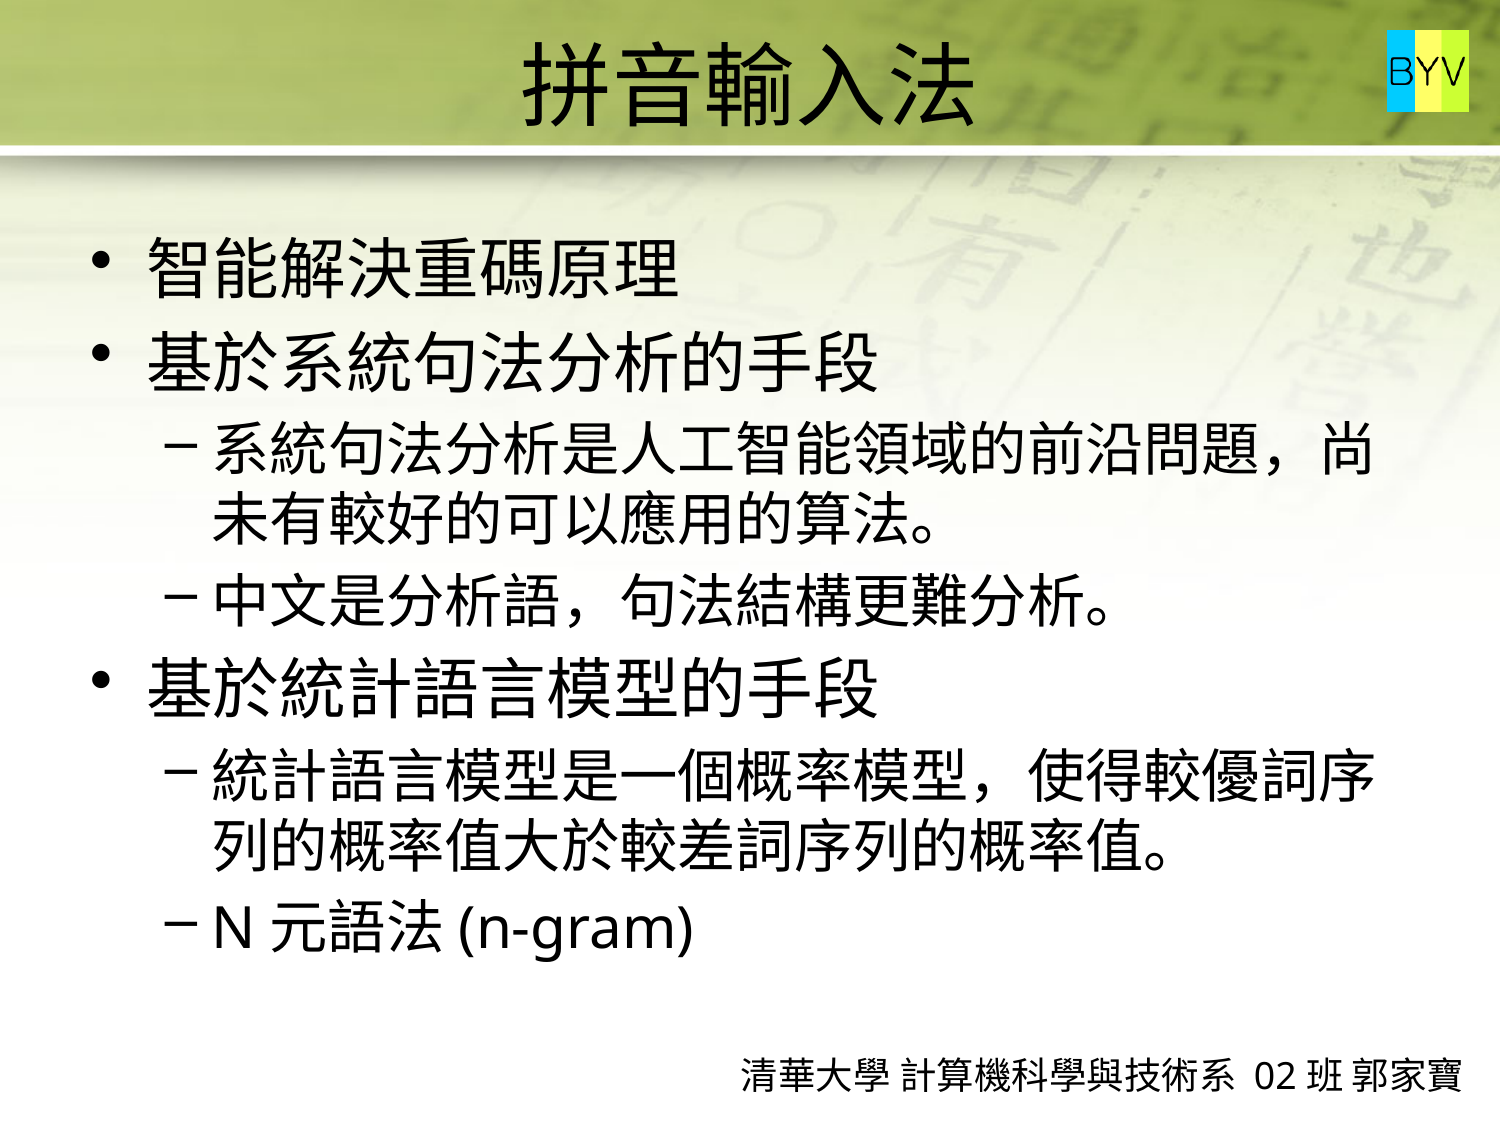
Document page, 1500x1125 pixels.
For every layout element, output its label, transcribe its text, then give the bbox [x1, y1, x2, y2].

picture [0, 0, 1500, 1125]
title 拼音輸入法 [75, 20, 1425, 149]
list 智能解決重碼原理 基於系統句法分析的手段 系統句法分析是人工智能領域的前沿問題，尚未有較好的可以應用的算法。 中文是分析語，句法結構更難分析。 基於統計語言模型的手段 統計語言模型是一個概率模型，使得較優詞序列的概率值大於較差詞序列的概率值。 N元語法(n-gram) [75, 219, 1425, 1035]
